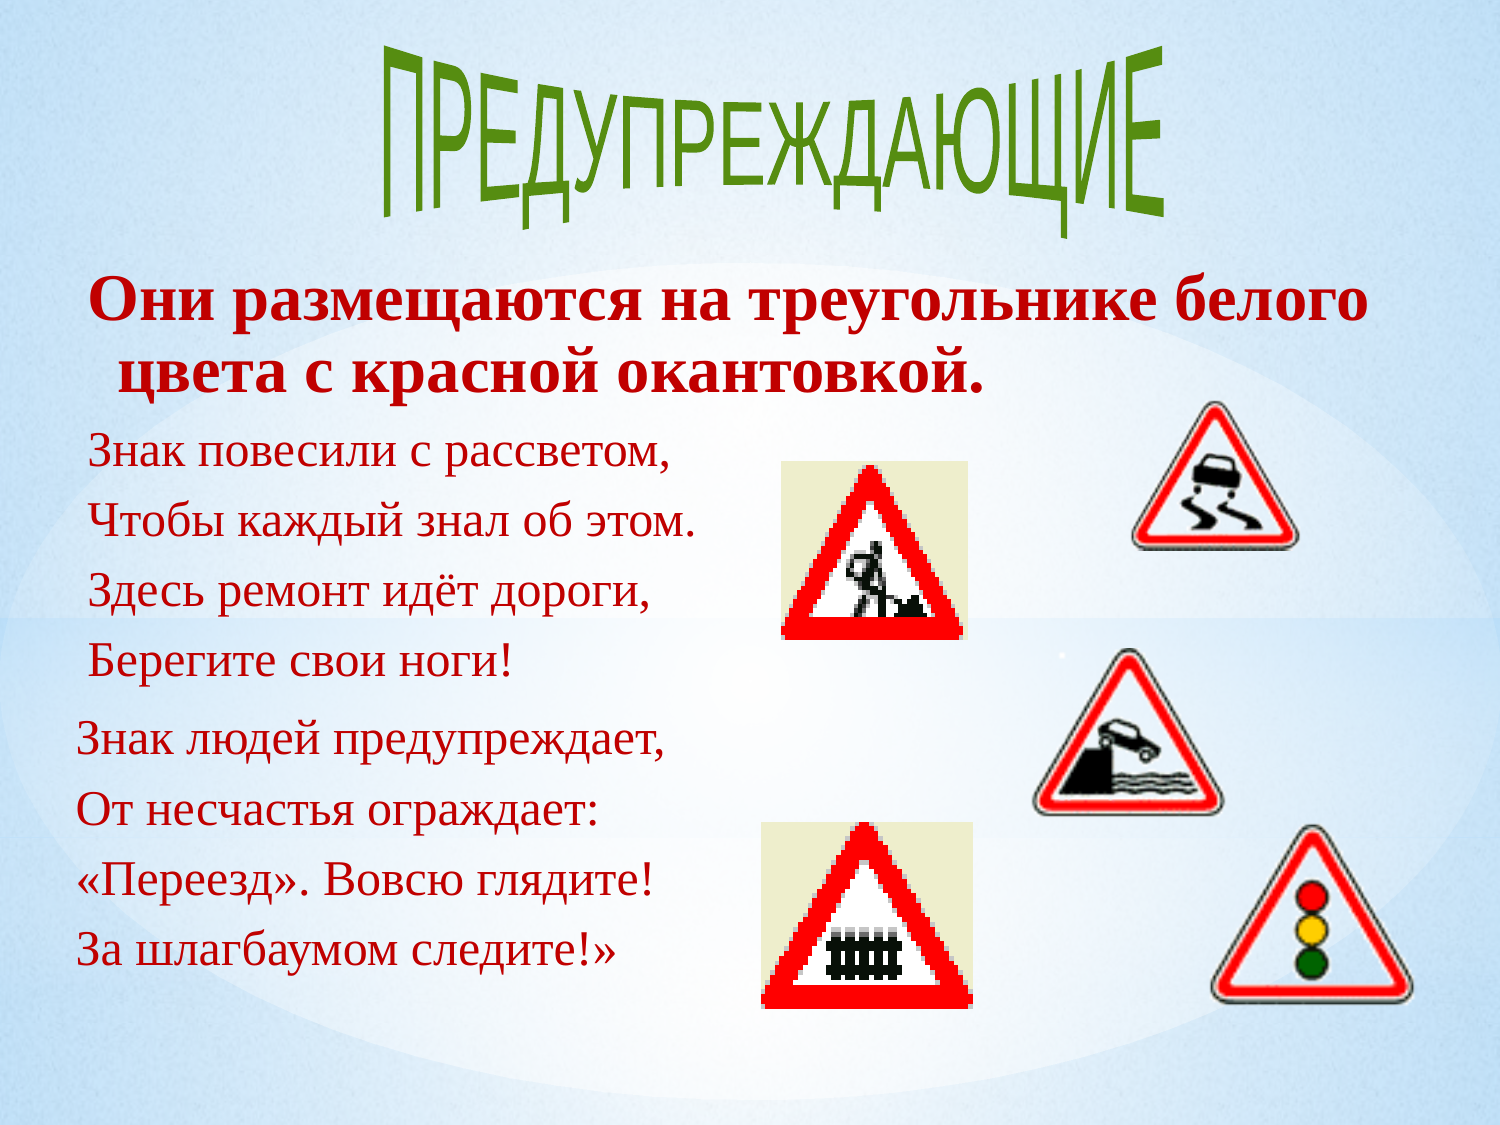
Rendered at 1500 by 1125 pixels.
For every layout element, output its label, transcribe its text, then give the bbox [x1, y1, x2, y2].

list Знак людей предупреждает, От несчастья ограждает: «Переезд». Вовсю глядите! За шлагбаумом следите!» [52, 703, 774, 1047]
picture [761, 822, 973, 1009]
list Они размещаются на треугольнике белого цвета с красной окантовкой. Знак повесили с рассветом, Чтобы каждый знал об этом. Здесь ремонт идёт дороги, Берегите свои ноги! [64, 255, 1424, 764]
picture [781, 461, 968, 640]
picture [1127, 399, 1304, 551]
picture [1027, 648, 1421, 1009]
